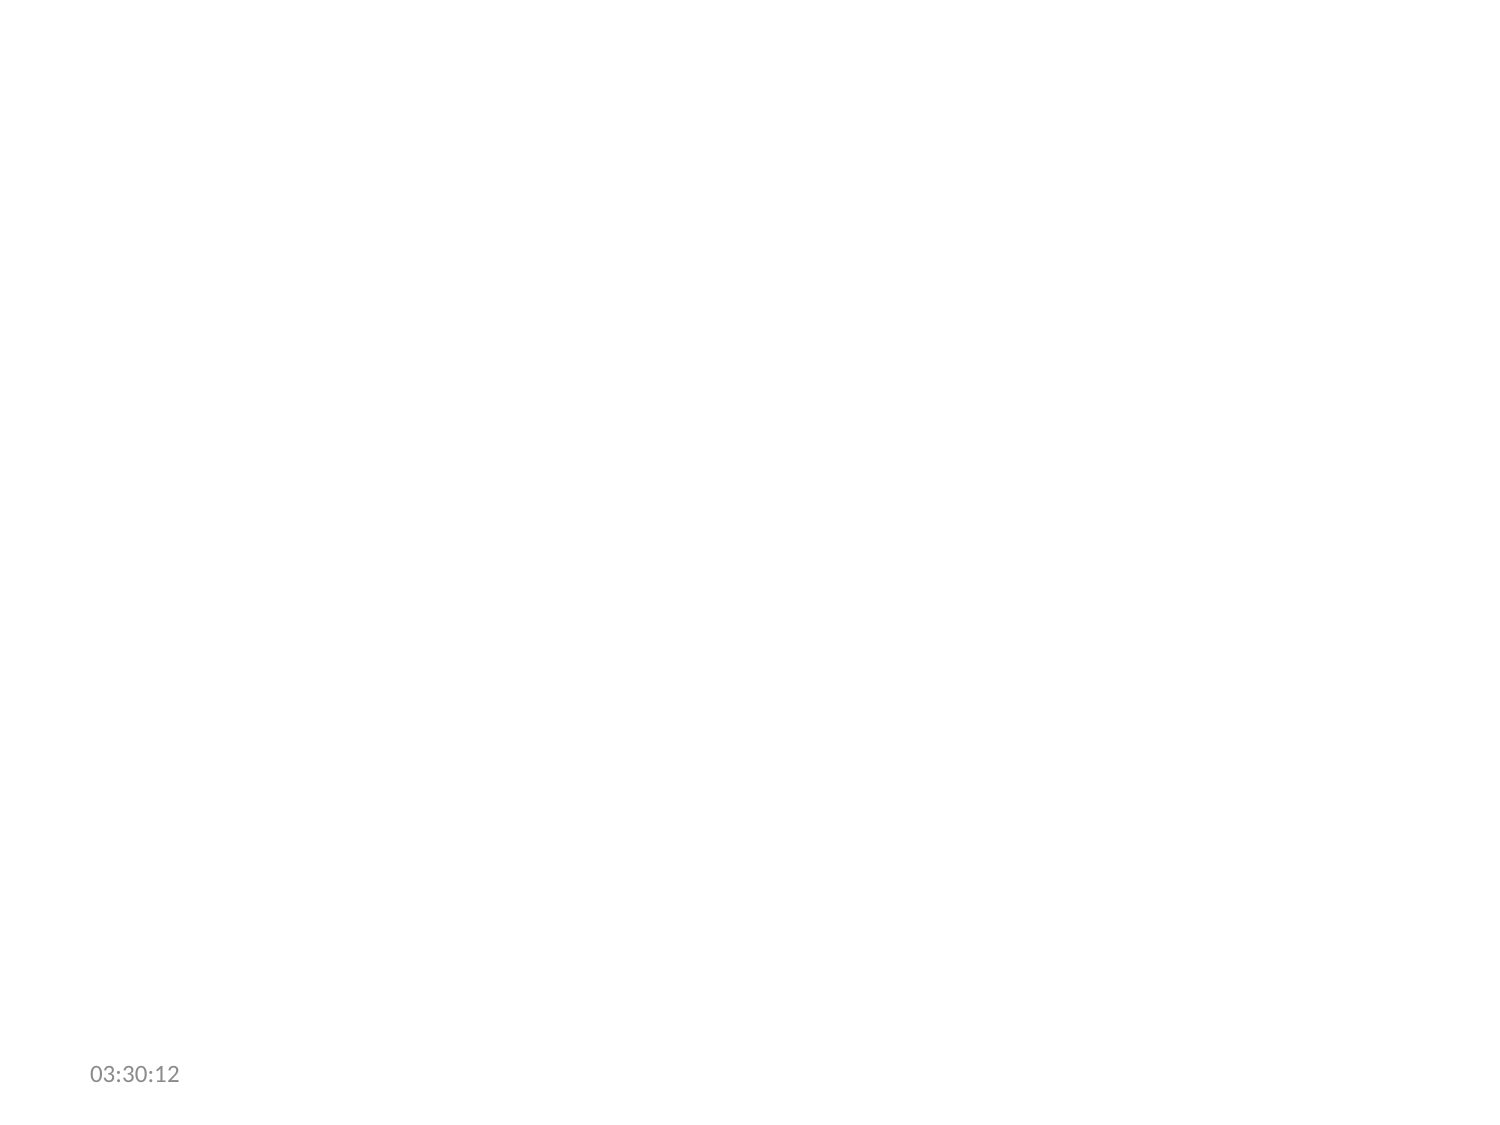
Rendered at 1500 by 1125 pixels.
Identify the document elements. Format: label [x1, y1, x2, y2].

slide_number [75, 1042, 425, 1103]
